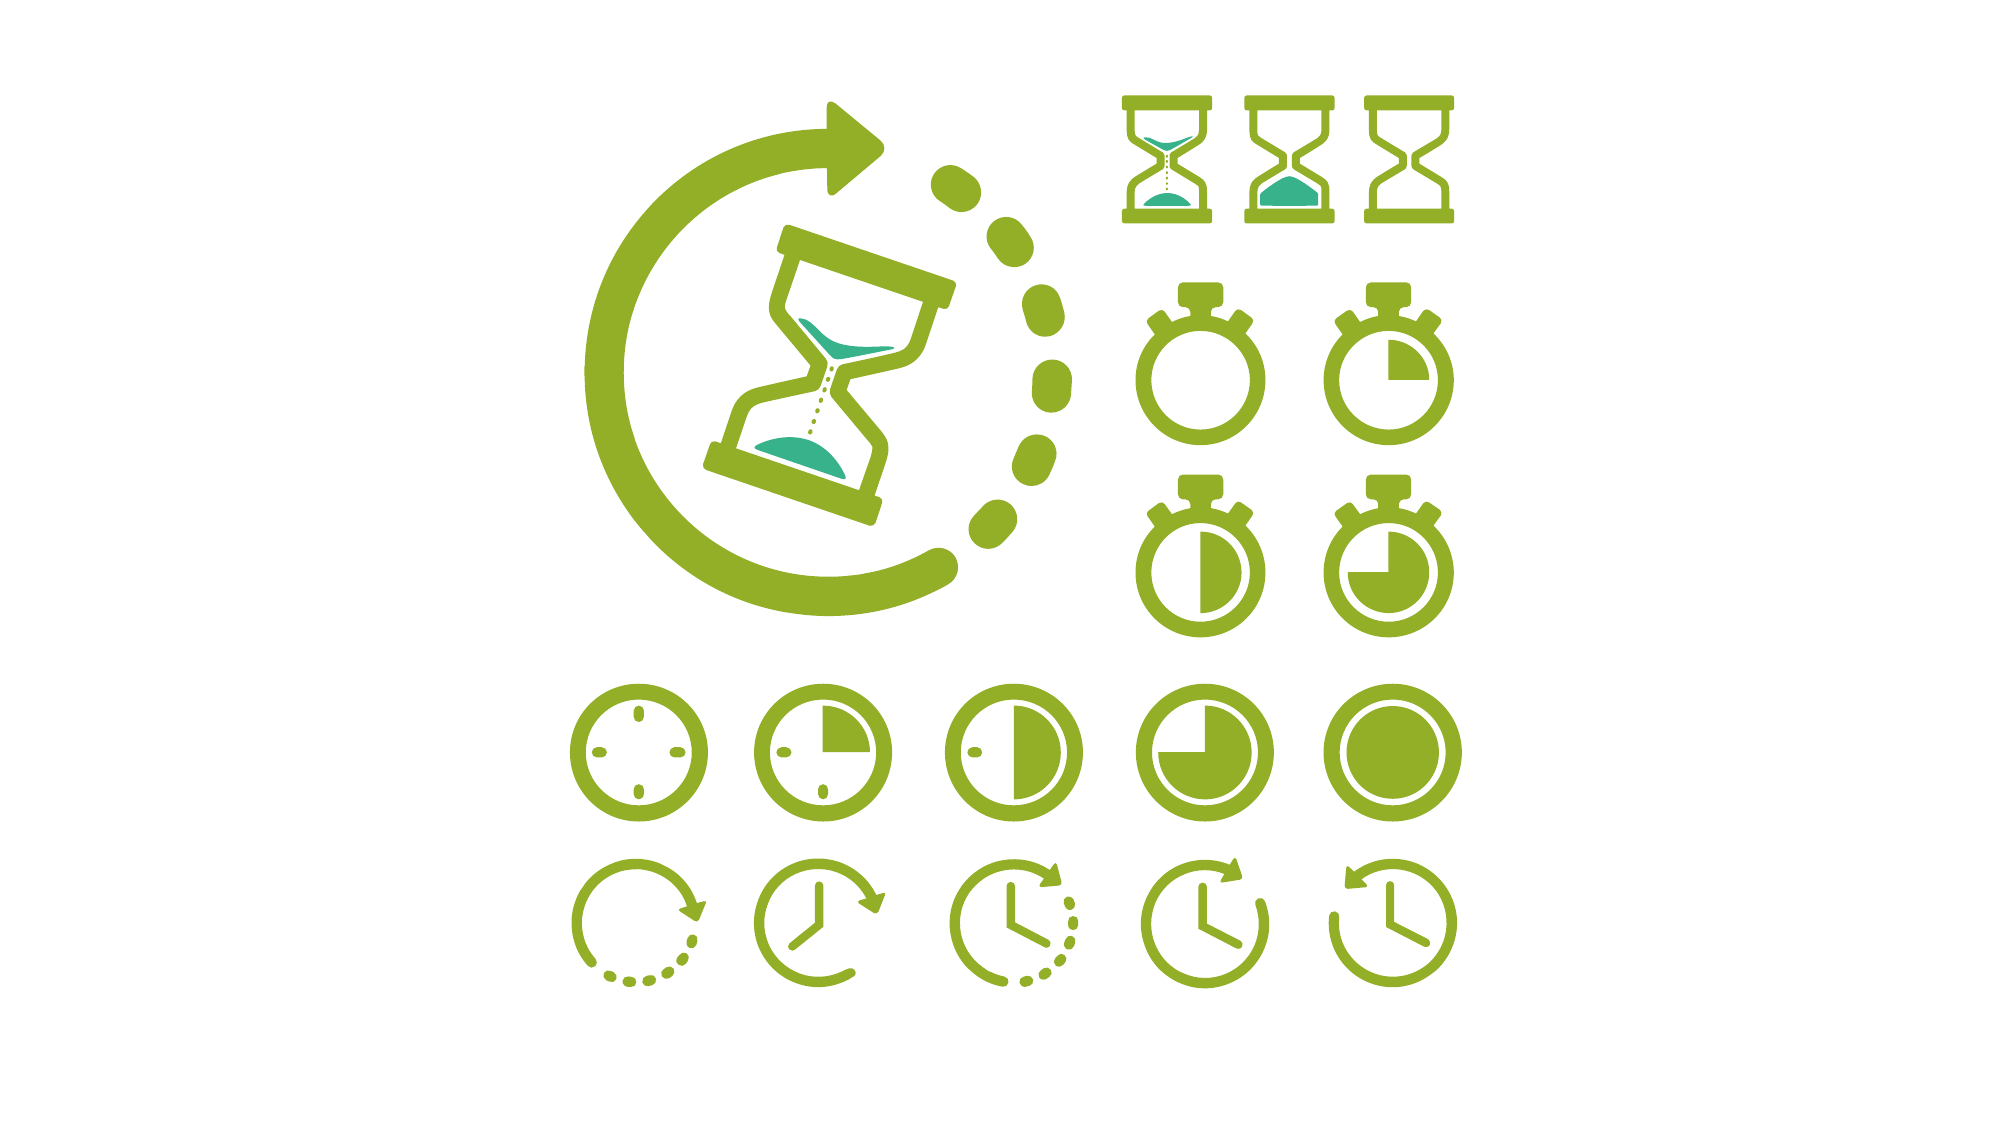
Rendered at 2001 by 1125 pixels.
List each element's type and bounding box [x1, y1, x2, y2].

text_box [569, 95, 1463, 991]
